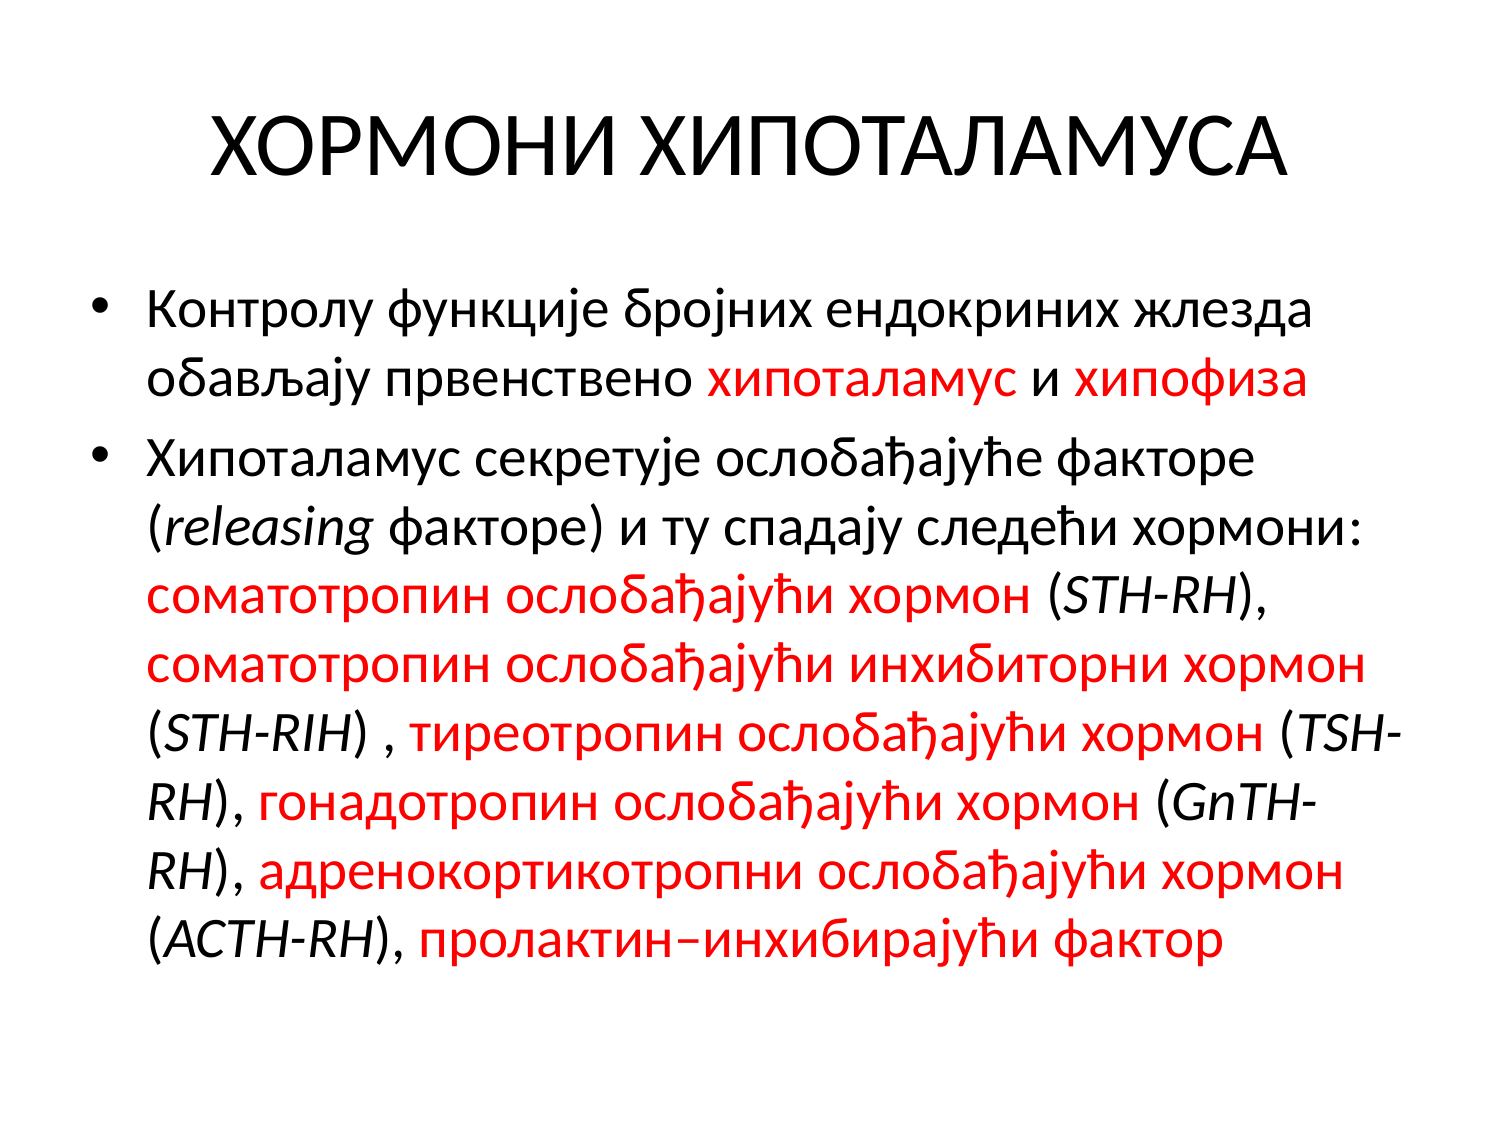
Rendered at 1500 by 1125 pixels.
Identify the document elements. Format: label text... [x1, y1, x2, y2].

list Контролу функције бројних ендокриних жлезда обављају првенствено хипоталамус и хипофиза Хипоталамус секретује ослобађајуће факторе (releasing факторе) и ту спадају следећи хормони: соматотропин ослобађајући хормон (STH-RH), соматотропин ослобађајући инхибиторни хормон (STH-RIH) , тиреотропин ослобађајући хормон (TSH-RH), гонадотропин ослобађајући хормон (GnTH-RH), адренокортикотропни ослобађајући хормон (ACTH-RH), пролактин–инхибирајући фактор [75, 262, 1425, 1005]
title ХОРМОНИ ХИПОТАЛАМУСА [75, 45, 1425, 233]
